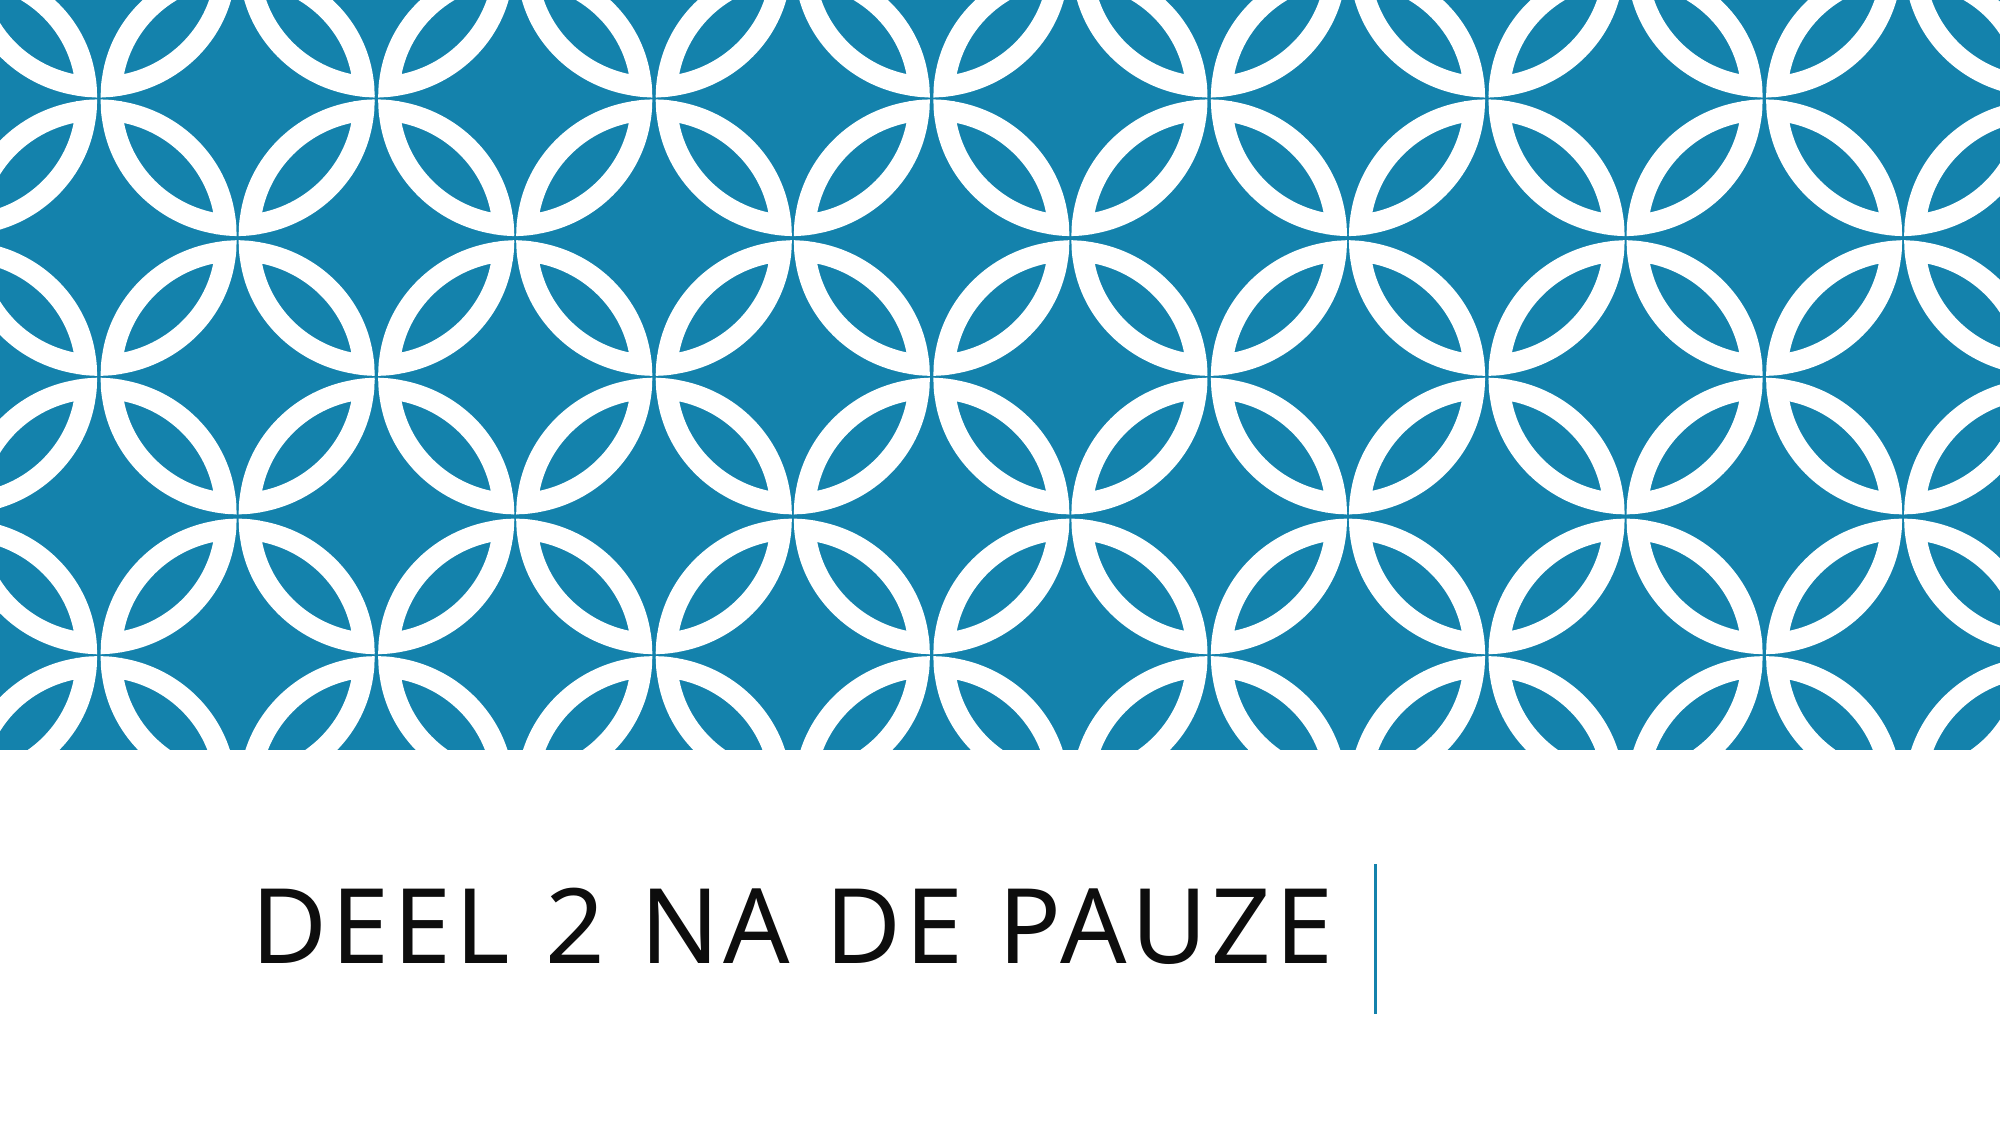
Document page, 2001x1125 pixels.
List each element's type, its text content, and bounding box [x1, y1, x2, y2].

title Deel 2 na de pauze [75, 813, 1350, 1054]
